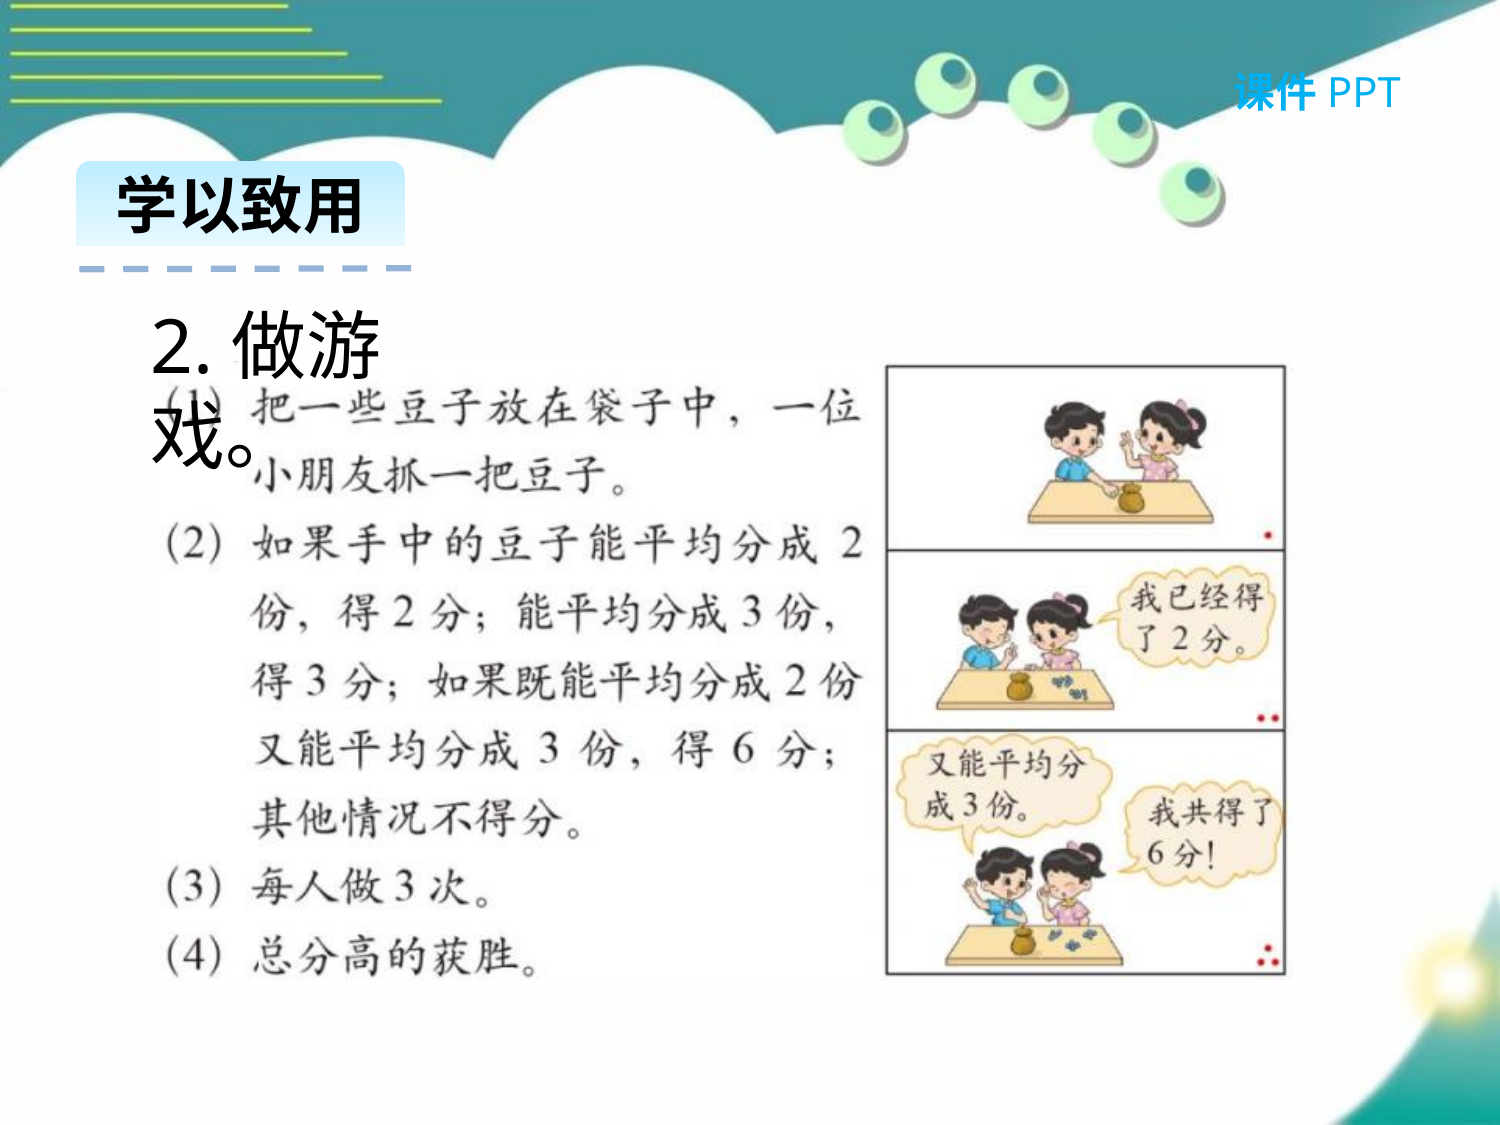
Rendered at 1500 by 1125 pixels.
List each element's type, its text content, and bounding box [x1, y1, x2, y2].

text_box 2.做游戏。 [135, 290, 508, 486]
text_box 课件PPT [1218, 58, 1418, 124]
picture [0, 0, 1500, 1125]
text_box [76, 160, 420, 270]
